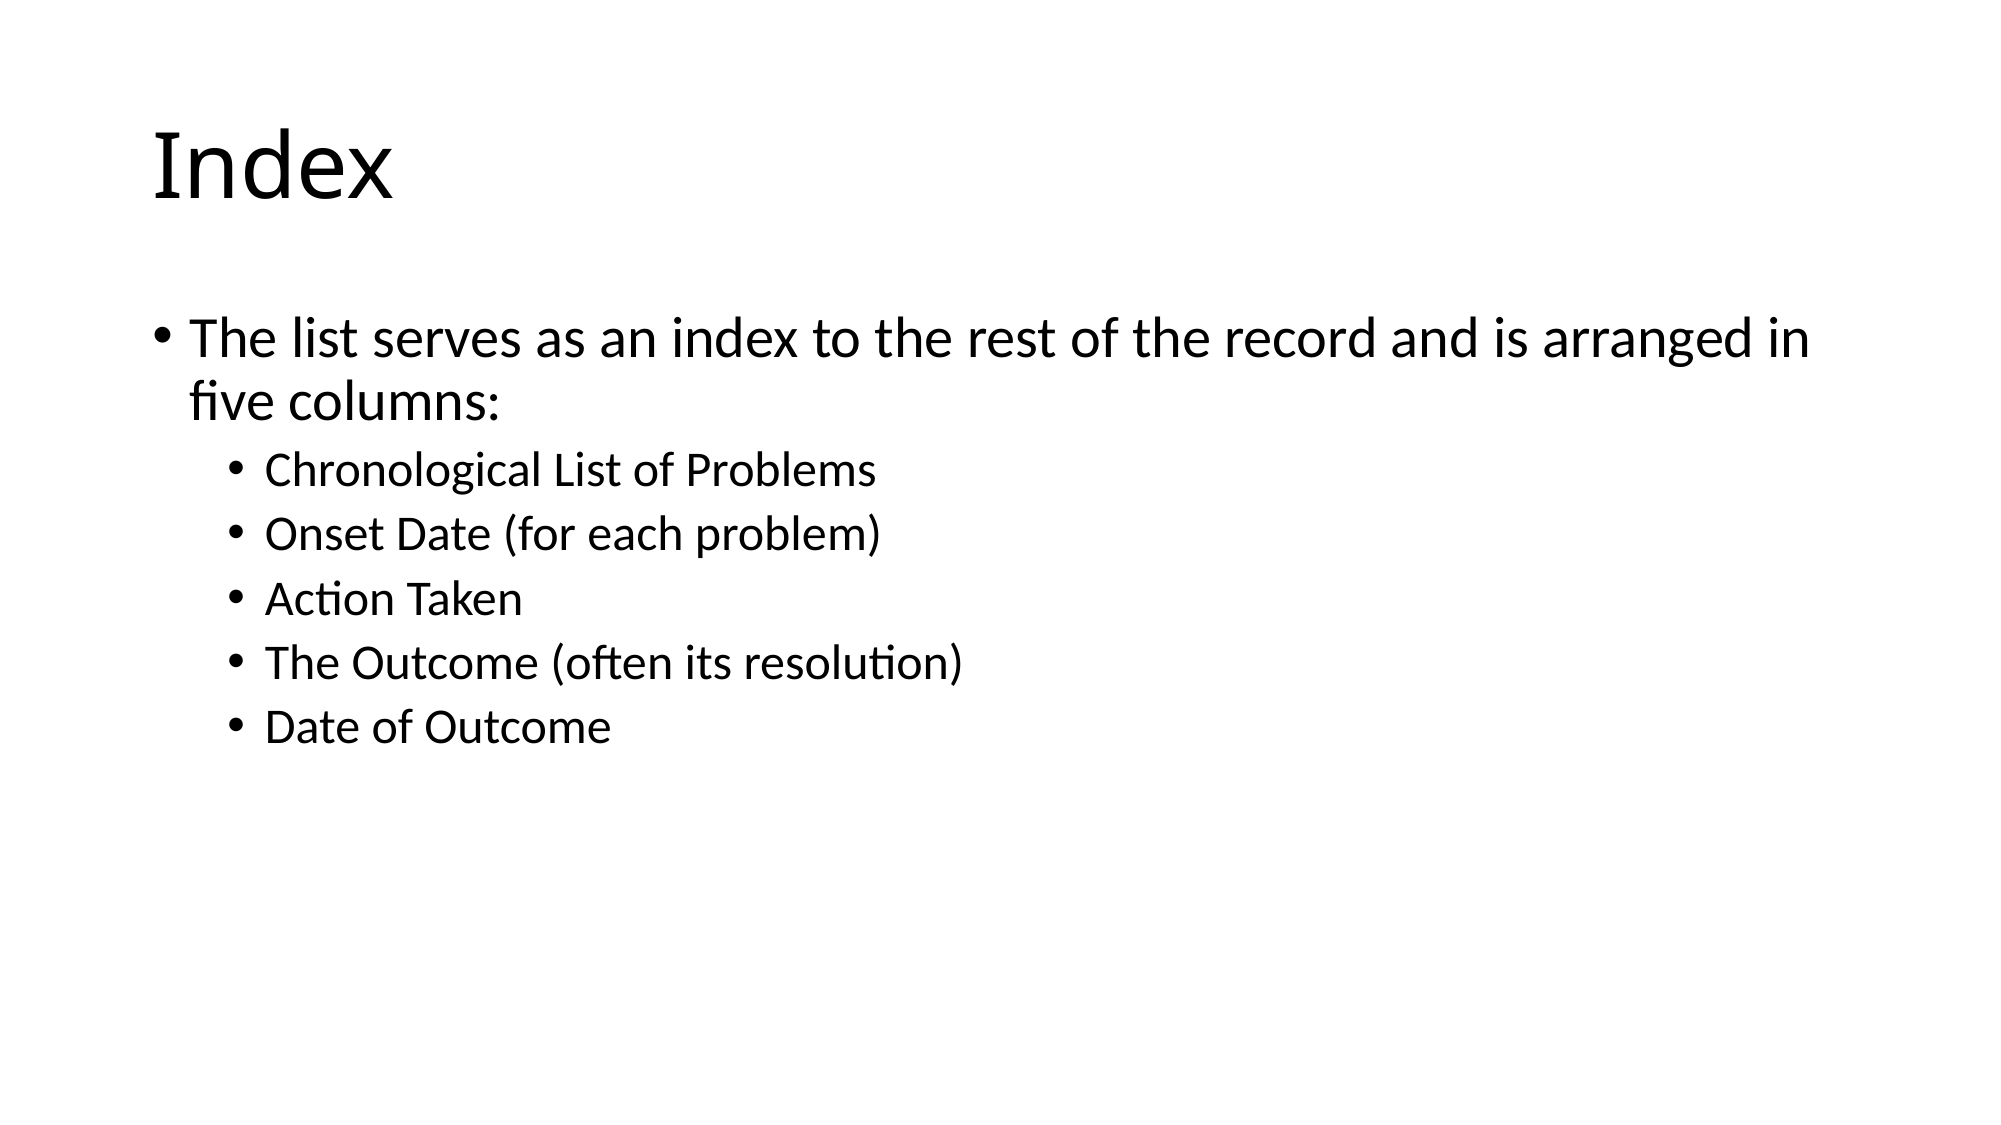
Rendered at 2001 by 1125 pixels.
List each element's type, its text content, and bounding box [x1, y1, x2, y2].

list The list serves as an index to the rest of the record and is arranged in five columns: Chronological List of Problems Onset Date (for each problem) Action Taken The Outcome (often its resolution) Date of Outcome [137, 299, 1863, 1014]
title Index [137, 59, 1863, 278]
